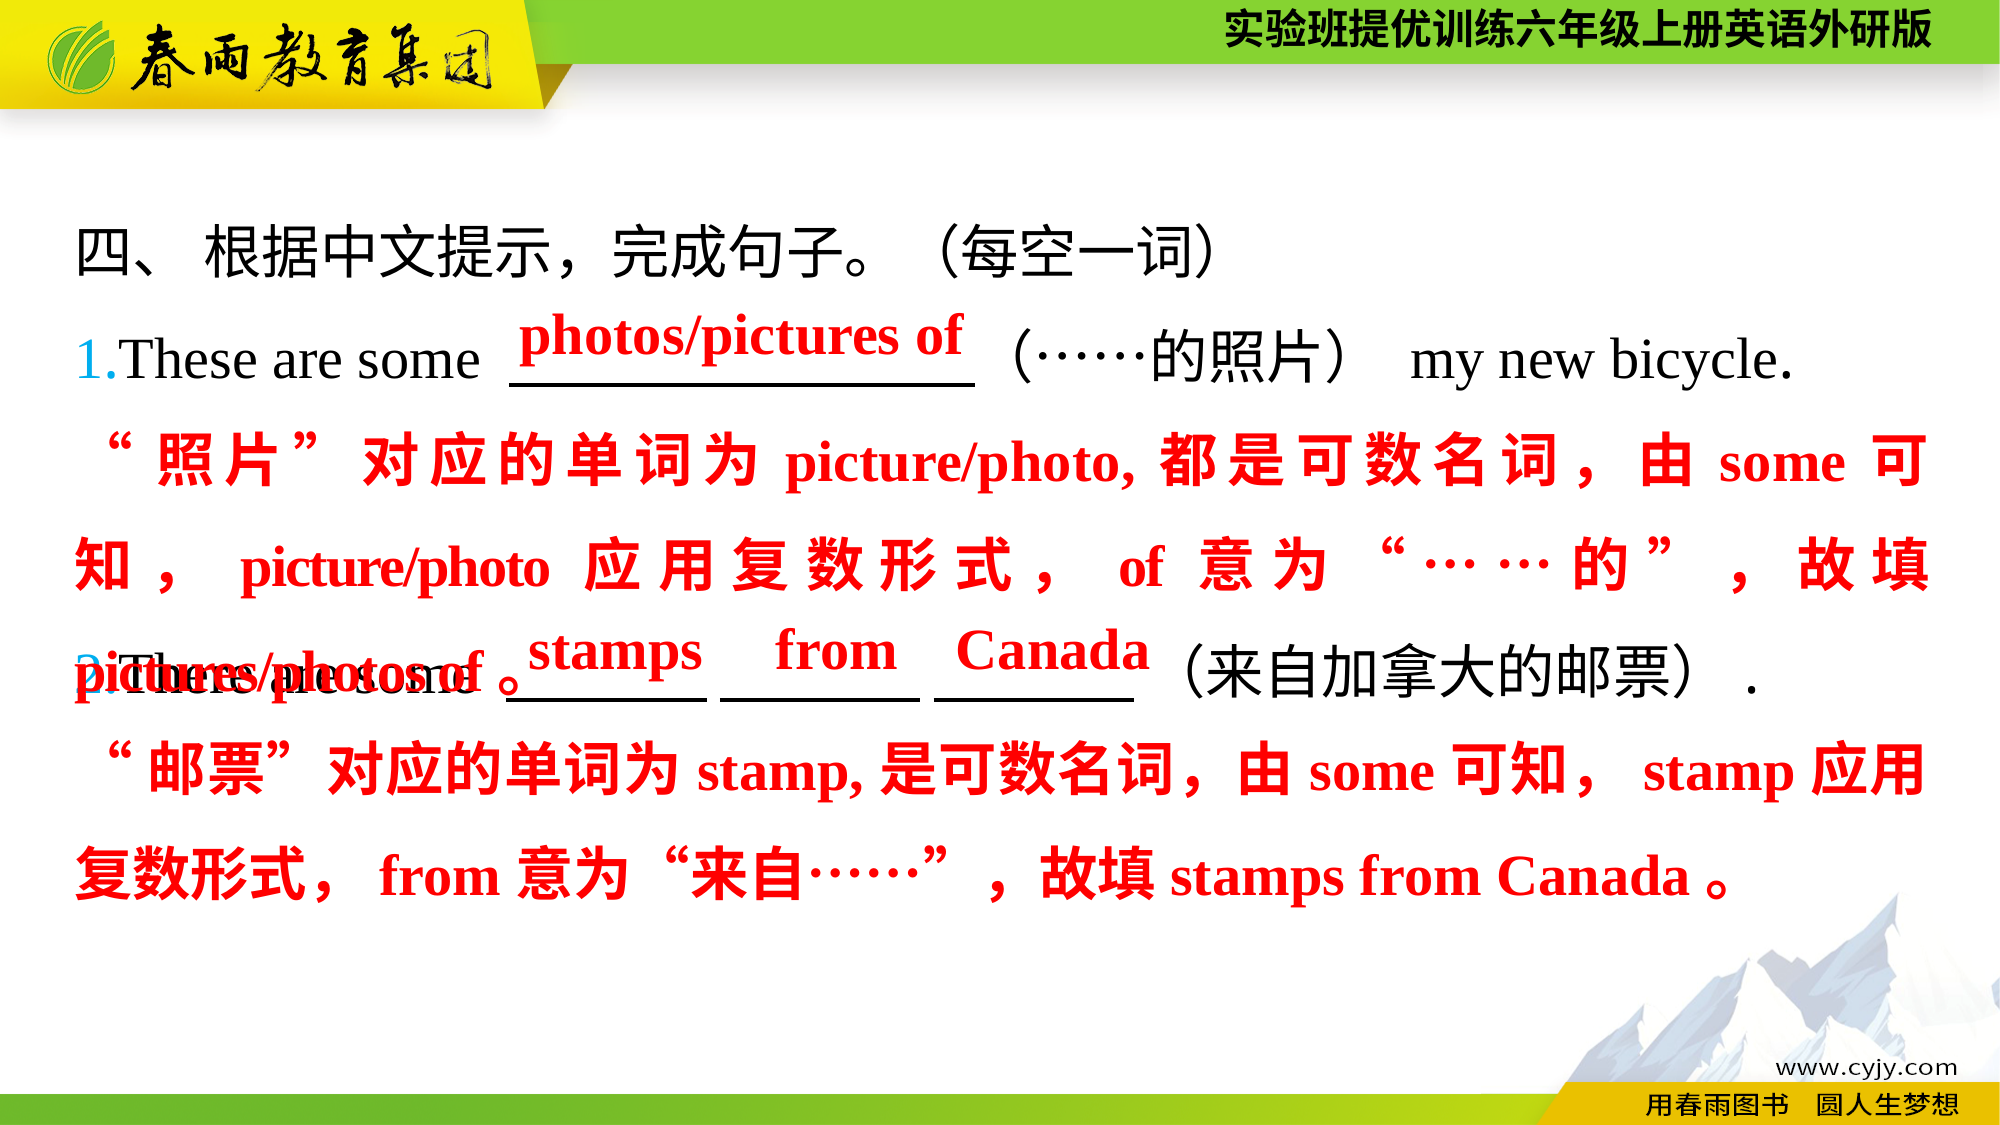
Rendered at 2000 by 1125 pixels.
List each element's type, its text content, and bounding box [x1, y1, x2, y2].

text_box photos/pictures of [504, 288, 980, 374]
picture [0, 0, 2000, 1125]
list 四、 根据中文提示，完成句子。（每空一词） 1.These are some （……的照片） my new bicycle. 2.There are some （来自加拿大的邮票）. [59, 172, 1944, 380]
text_box “邮票”对应的单词为stamp,是可数名词，由some可知，stamp应用复数形式，from意为“来自……”，故填stamps from Canada。 [59, 690, 1944, 915]
text_box “照片”对应的单词为picture/photo,都是可数名词，由some可知，picture/photo应用复数形式，of意为“……的”，故填 pictures/photos of。 [59, 380, 1944, 690]
